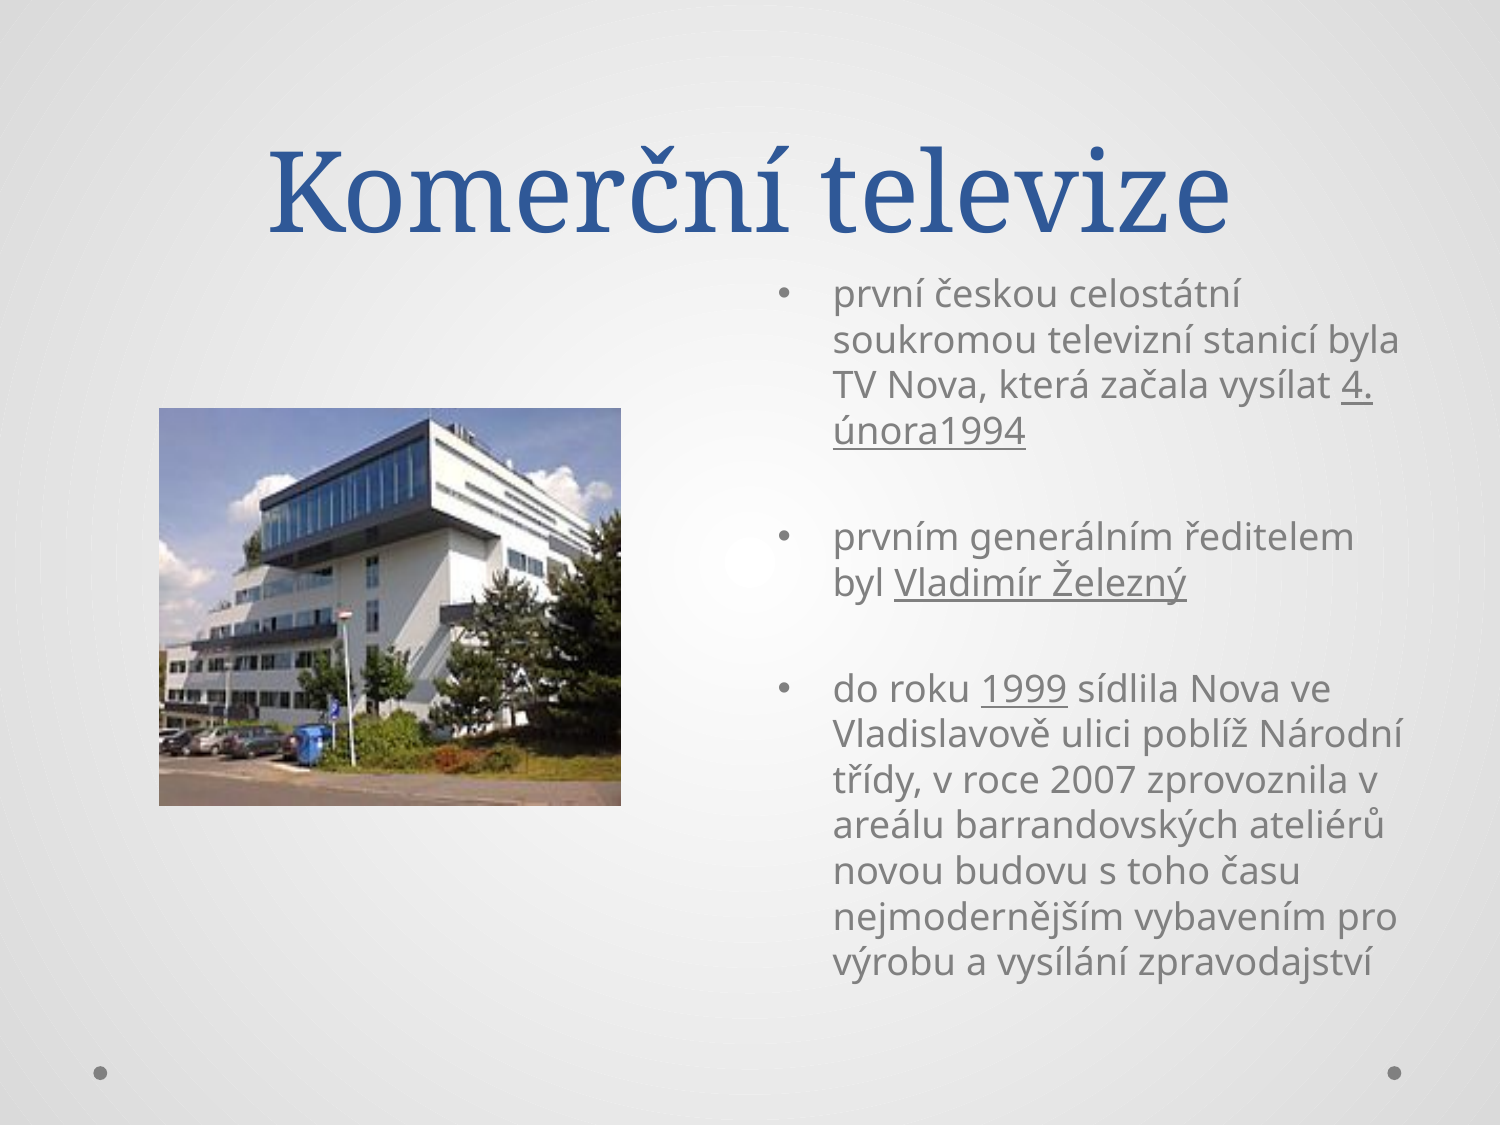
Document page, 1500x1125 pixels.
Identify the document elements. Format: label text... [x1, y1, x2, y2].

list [159, 408, 621, 806]
list první českou celostátní soukromou televizní stanicí byla TV Nova, která začala vysílat 4. února1994 prvním generálním ředitelem byl Vladimír Železný do roku 1999 sídlila Nova ve Vladislavově ulici poblíž Národní třídy, v roce 2007 zprovoznila v areálu barrandovských ateliérů novou budovu s toho času nejmodernějším vybavením pro výrobu a vysílání zpravodajství [762, 262, 1425, 1005]
title Komerční televize [75, 0, 1425, 263]
